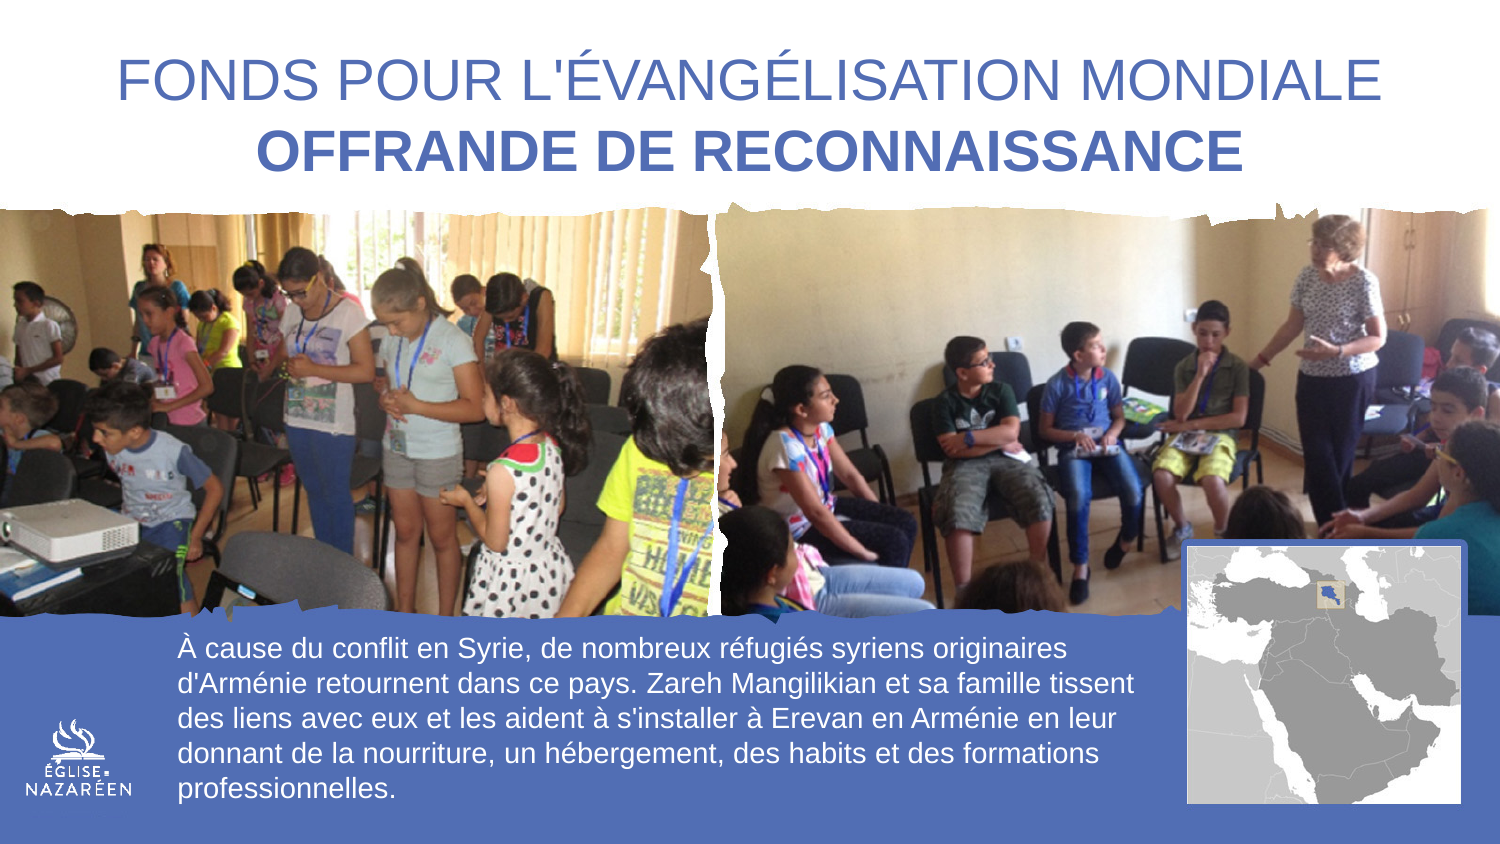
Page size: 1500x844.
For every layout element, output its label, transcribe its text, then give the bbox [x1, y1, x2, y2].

text_box À cause du conflit en Syrie, de nombreux réfugiés syriens originaires d'Arménie retournent dans ce pays. Zareh Mangilikian et sa famille tissent des liens avec eux et les aident à s'installer à Erevan en Arménie en leur donnant de la nourriture, un hébergement, des habits et des formations professionnelles. [162, 621, 1188, 812]
picture [0, 0, 1500, 844]
text_box Fonds pour l'évangélisation mondiale Offrande de reconnaissance [12, 34, 1488, 191]
